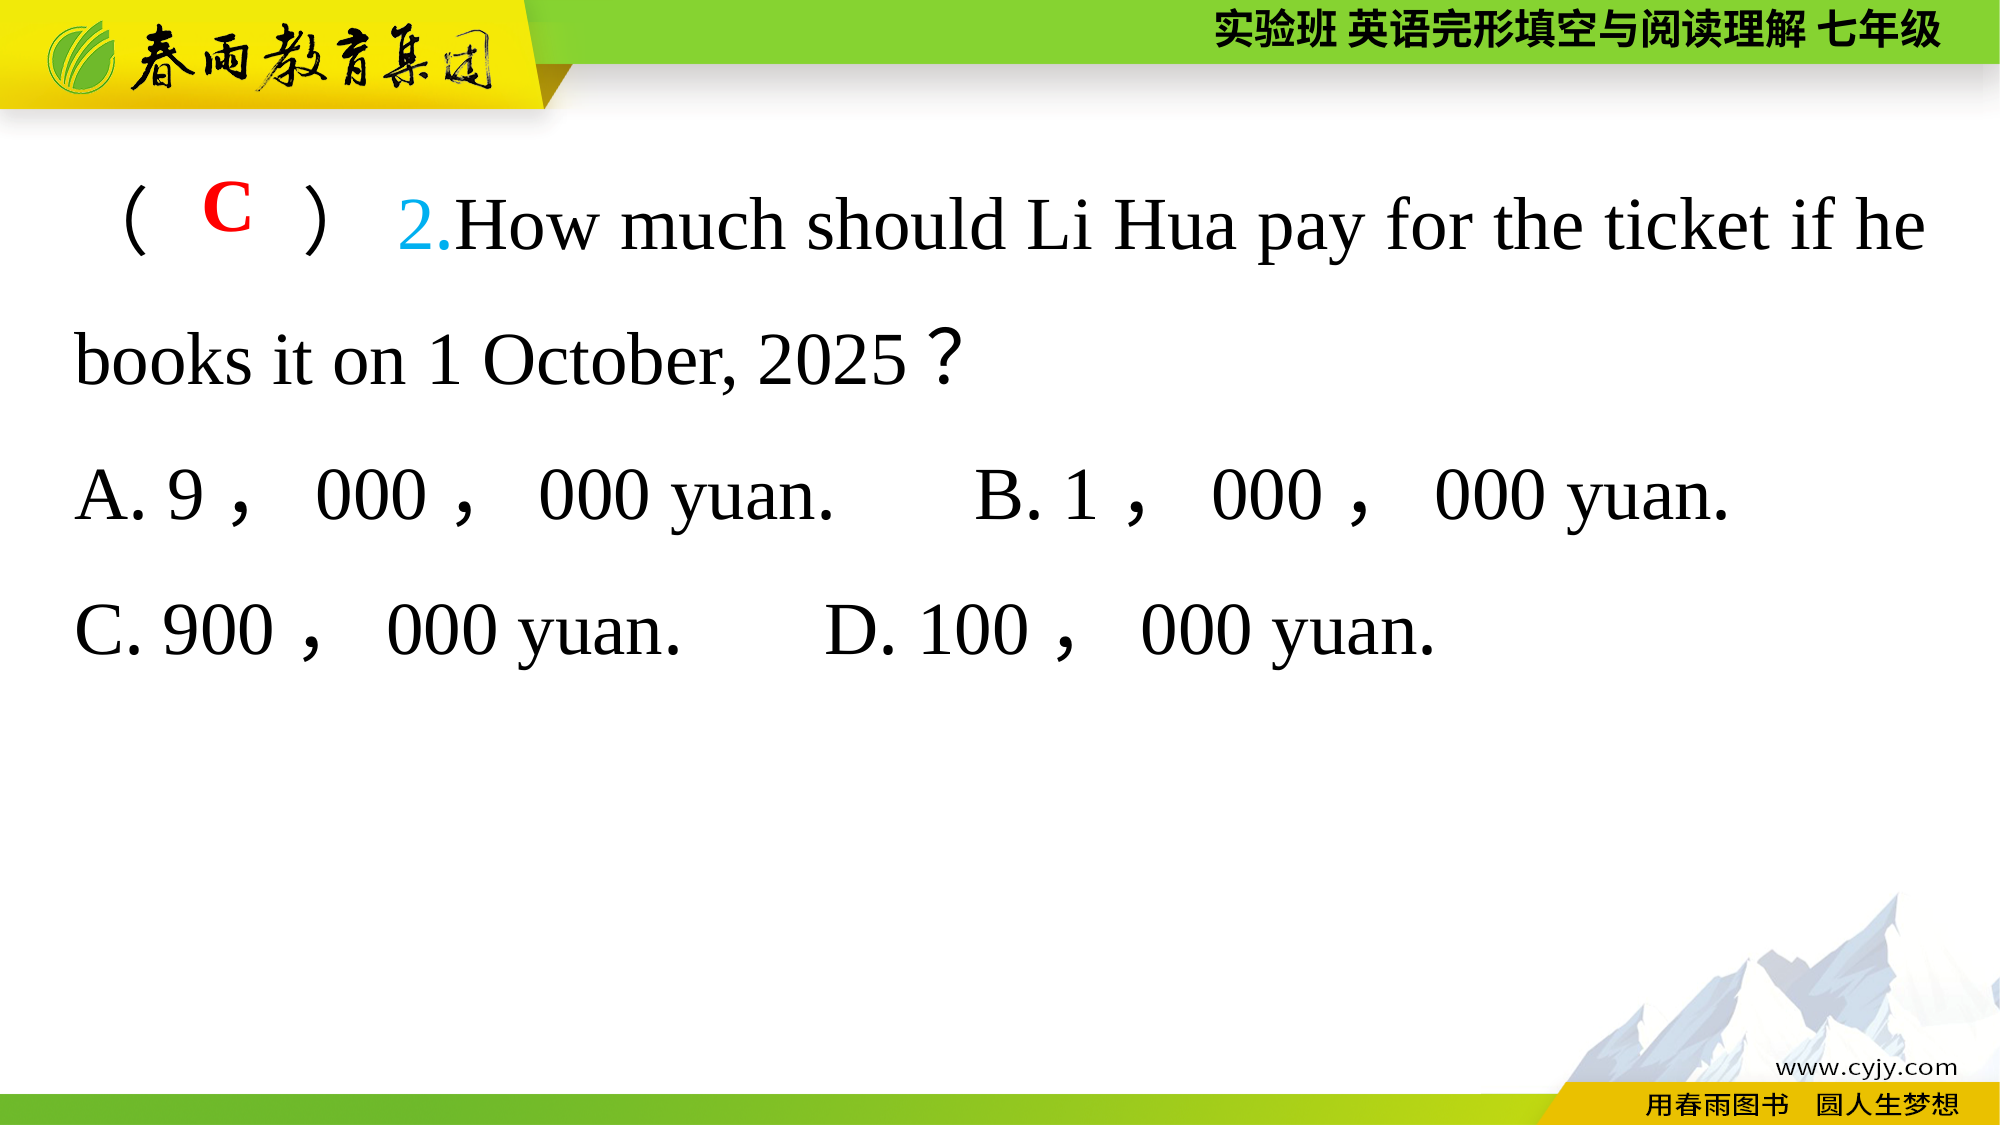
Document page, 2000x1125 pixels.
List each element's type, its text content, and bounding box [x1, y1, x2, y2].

list （ ）2.How much should Li Hua pay for the ticket if he books it on 1 October, 2025？ A. 9，000，000 yuan. B. 1，000，000 yuan. C. 900，000 yuan. D. 100，000 yuan. [59, 122, 1944, 666]
picture [0, 0, 2000, 1125]
